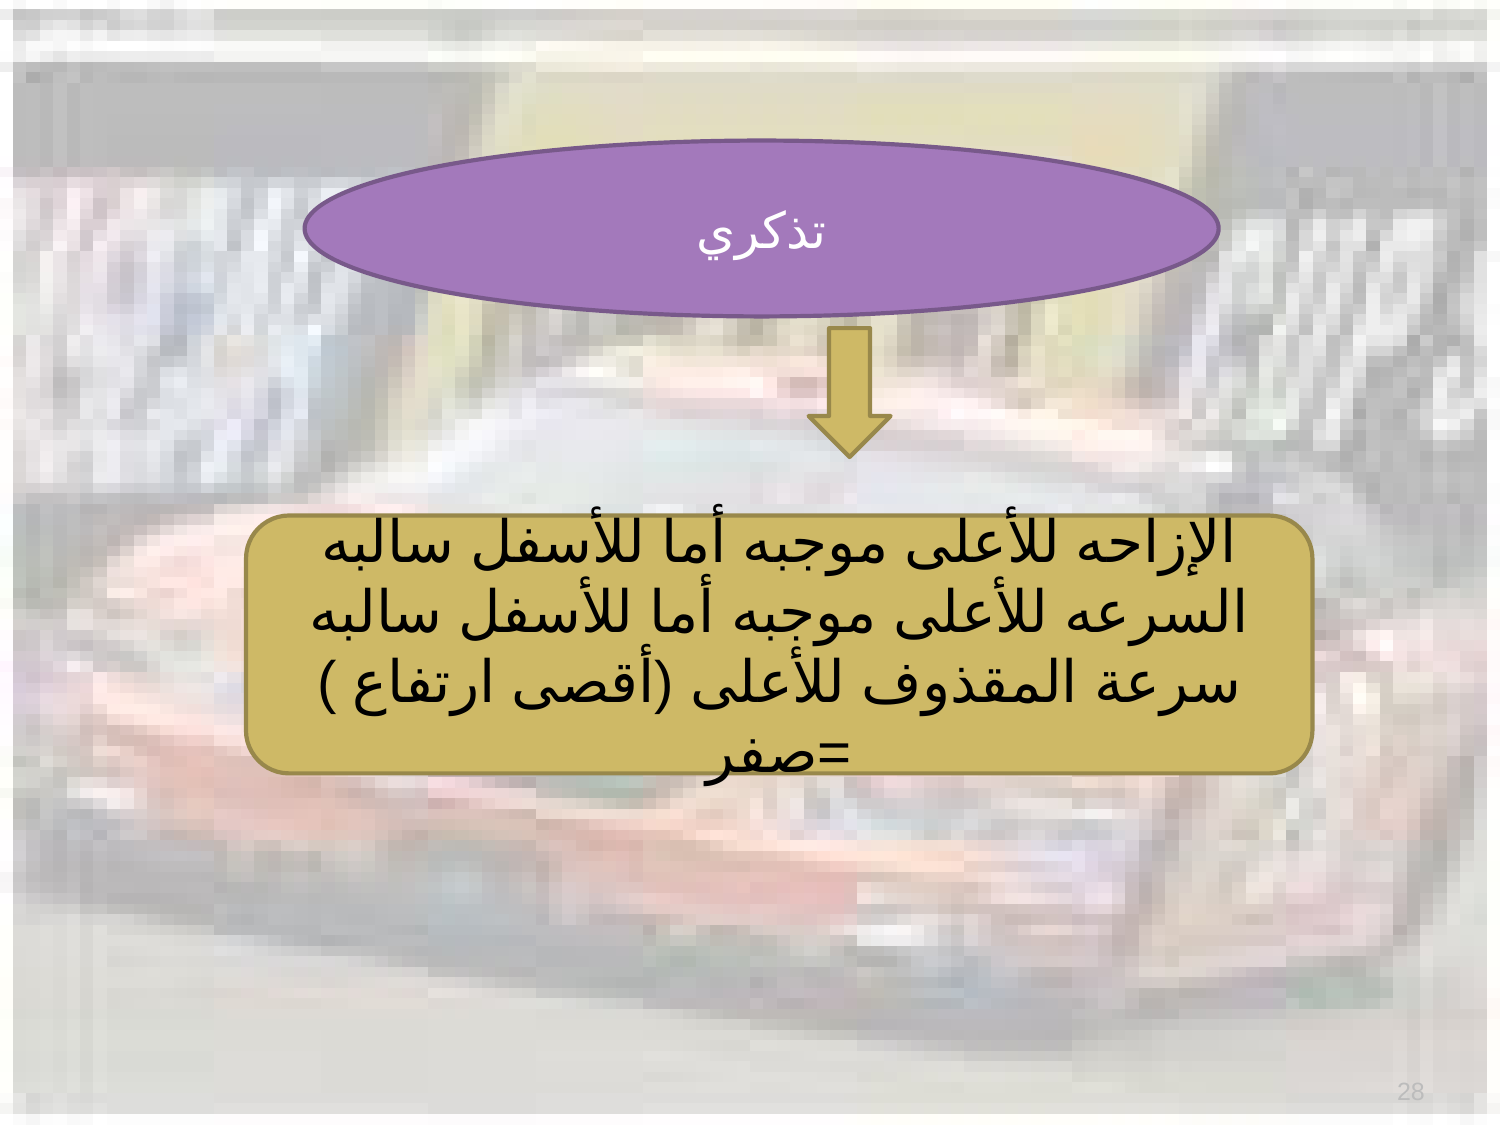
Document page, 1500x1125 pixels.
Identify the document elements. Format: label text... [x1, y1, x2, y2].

text_box تذكري [302, 138, 1221, 319]
slide_number 28 [1299, 1052, 1425, 1113]
text_box [806, 326, 893, 460]
text_box الإزاحه للأعلى موجبه أما للأسفل سالبه السرعه للأعلى موجبه أما للأسفل سالبه سرعة المقذوف للأعلى (أقصى ارتفاع ) =صفر [243, 513, 1315, 776]
picture [0, 0, 1500, 1125]
